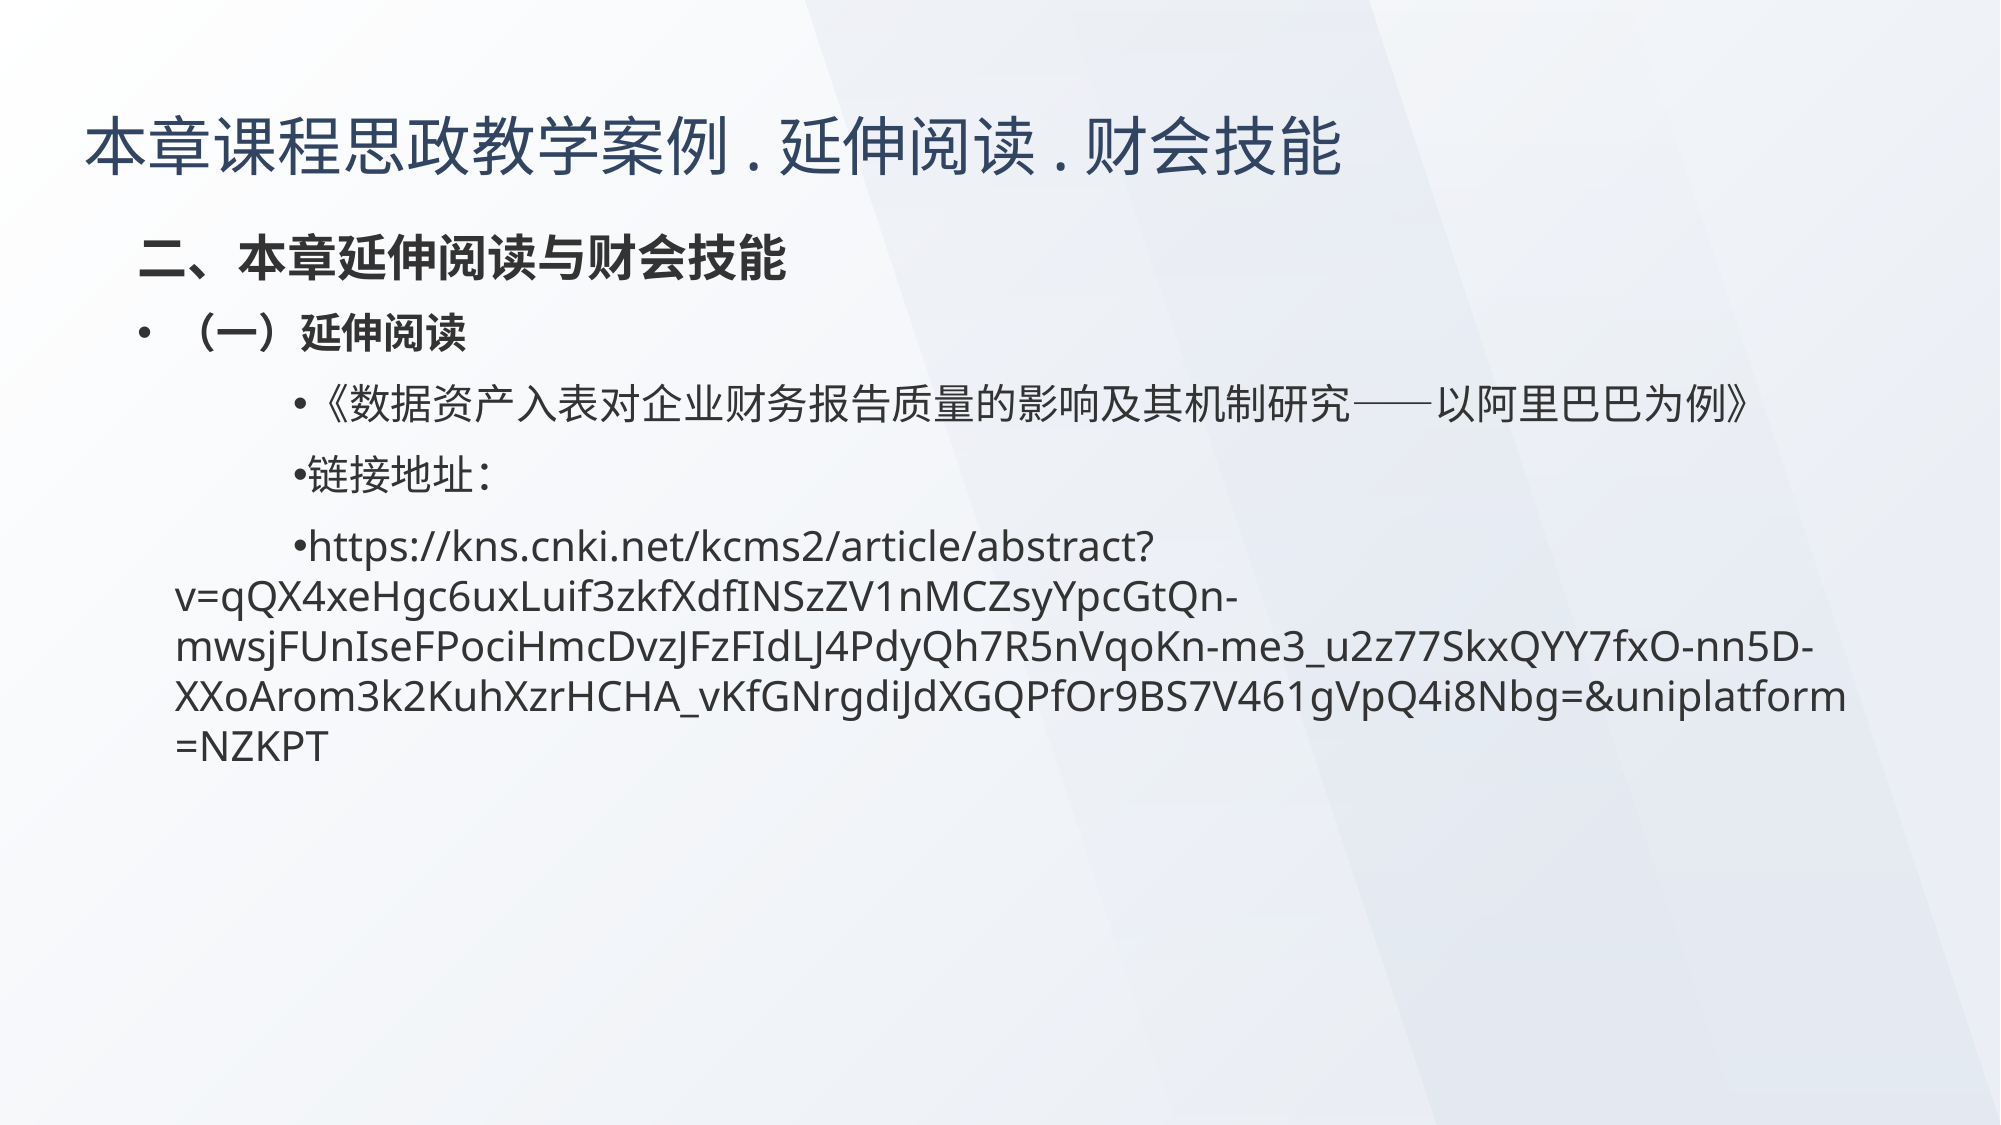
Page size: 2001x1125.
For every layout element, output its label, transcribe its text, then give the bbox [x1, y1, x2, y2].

list 二、本章延伸阅读与财会技能 （一）延伸阅读 《数据资产入表对企业财务报告质量的影响及其机制研究——以阿里巴巴为例》 链接地址： https://kns.cnki.net/kcms2/article/abstract?v=qQX4xeHgc6uxLuif3zkfXdfINSzZV1nMCZsyYpcGtQn-mwsjFUnIseFPociHmcDvzJFzFIdLJ4PdyQh7R5nVqoKn-me3_u2z77SkxQYY7fxO-nn5D-XXoArom3k2KuhXzrHCHA_vKfGNrgdiJdXGQPfOr9BS7V461gVpQ4i8Nbg=&uniplatform=NZKPT [137, 208, 1863, 976]
title 本章课程思政教学案例.延伸阅读.财会技能 [83, 100, 1361, 184]
